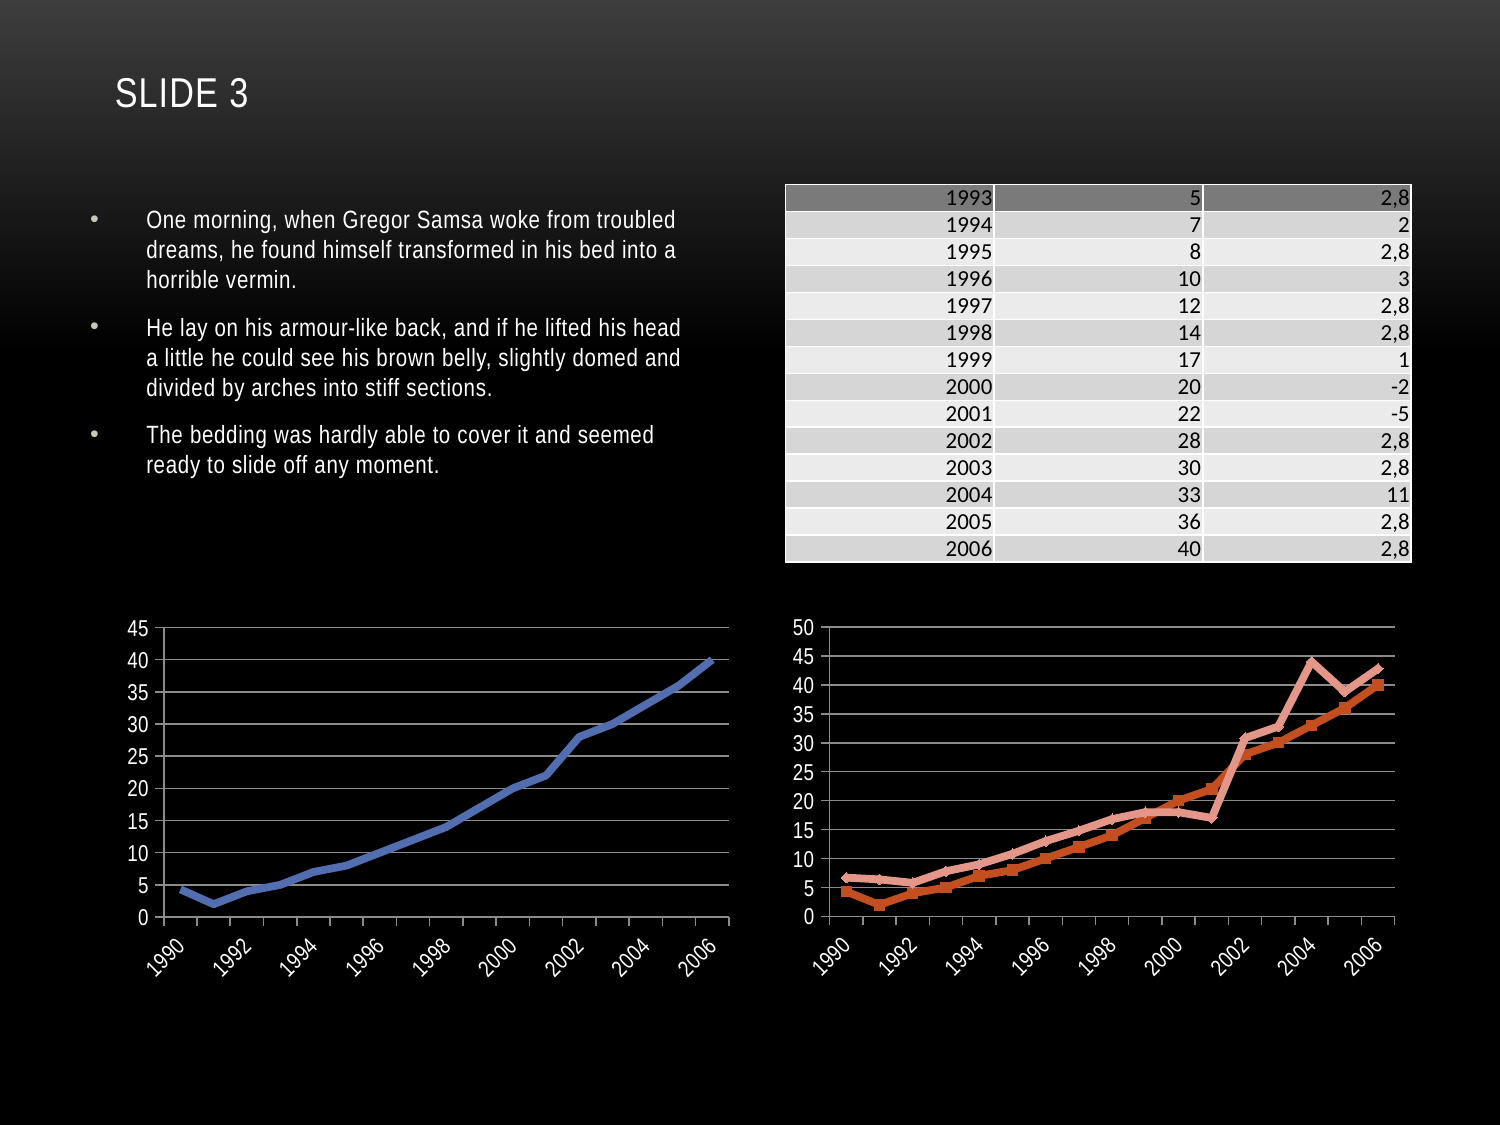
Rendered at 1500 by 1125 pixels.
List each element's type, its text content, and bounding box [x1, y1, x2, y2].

table_cell 17 [995, 347, 1202, 373]
table_cell 7 [995, 212, 1202, 238]
table_cell 1994 [786, 212, 993, 238]
table_cell 2001 [786, 401, 993, 426]
table_cell 1998 [786, 320, 993, 346]
table_cell 1 [1204, 347, 1410, 373]
table_cell 1999 [786, 347, 993, 373]
table_cell 12 [995, 293, 1202, 319]
table_cell 2004 [786, 482, 993, 507]
table_cell 10 [995, 266, 1202, 292]
table_cell 2,8 [1204, 428, 1410, 453]
table_cell 2,8 [1204, 293, 1410, 319]
table_cell 1995 [786, 239, 993, 265]
table_cell 2,8 [1204, 509, 1410, 534]
chart [780, 605, 1408, 989]
table_cell 2,8 [1204, 239, 1410, 265]
table_cell 36 [995, 509, 1202, 534]
table_header 1993 [786, 185, 993, 211]
table_cell 2000 [786, 374, 993, 400]
table_cell 2006 [786, 536, 993, 561]
table_cell -5 [1204, 401, 1410, 426]
table_cell 22 [995, 401, 1202, 426]
table_cell 30 [995, 455, 1202, 480]
table_cell 2 [1204, 212, 1410, 238]
table_cell 33 [995, 482, 1202, 507]
table_cell 28 [995, 428, 1202, 453]
table_cell 1996 [786, 266, 993, 292]
table_header 2,8 [1204, 185, 1410, 211]
table_cell 14 [995, 320, 1202, 346]
table_cell 11 [1204, 482, 1410, 507]
table_cell 20 [995, 374, 1202, 400]
table_cell 3 [1204, 266, 1410, 292]
table_header 5 [995, 185, 1202, 211]
table_cell 2003 [786, 455, 993, 480]
table_cell -2 [1204, 374, 1410, 400]
table_cell 2002 [786, 428, 993, 453]
table_cell 2005 [786, 509, 993, 534]
list One morning, when Gregor Samsa woke from troubled dreams, he found himself transformed in his bed into a horrible vermin. He lay on his armour-like back, and if he lifted his head a little he could see his brown belly, slightly domed and divided by arches into stiff sections. The bedding was hardly able to cover it and seemed ready to slide off any moment. [75, 196, 703, 986]
table_cell 40 [995, 536, 1202, 561]
title Slide 3 [99, 19, 1400, 124]
table_cell 1997 [786, 293, 993, 319]
table_cell 8 [995, 239, 1202, 265]
table_cell 2,8 [1204, 320, 1410, 346]
table_cell 2,8 [1204, 455, 1410, 480]
table_cell 2,8 [1204, 536, 1410, 561]
chart [114, 606, 742, 990]
